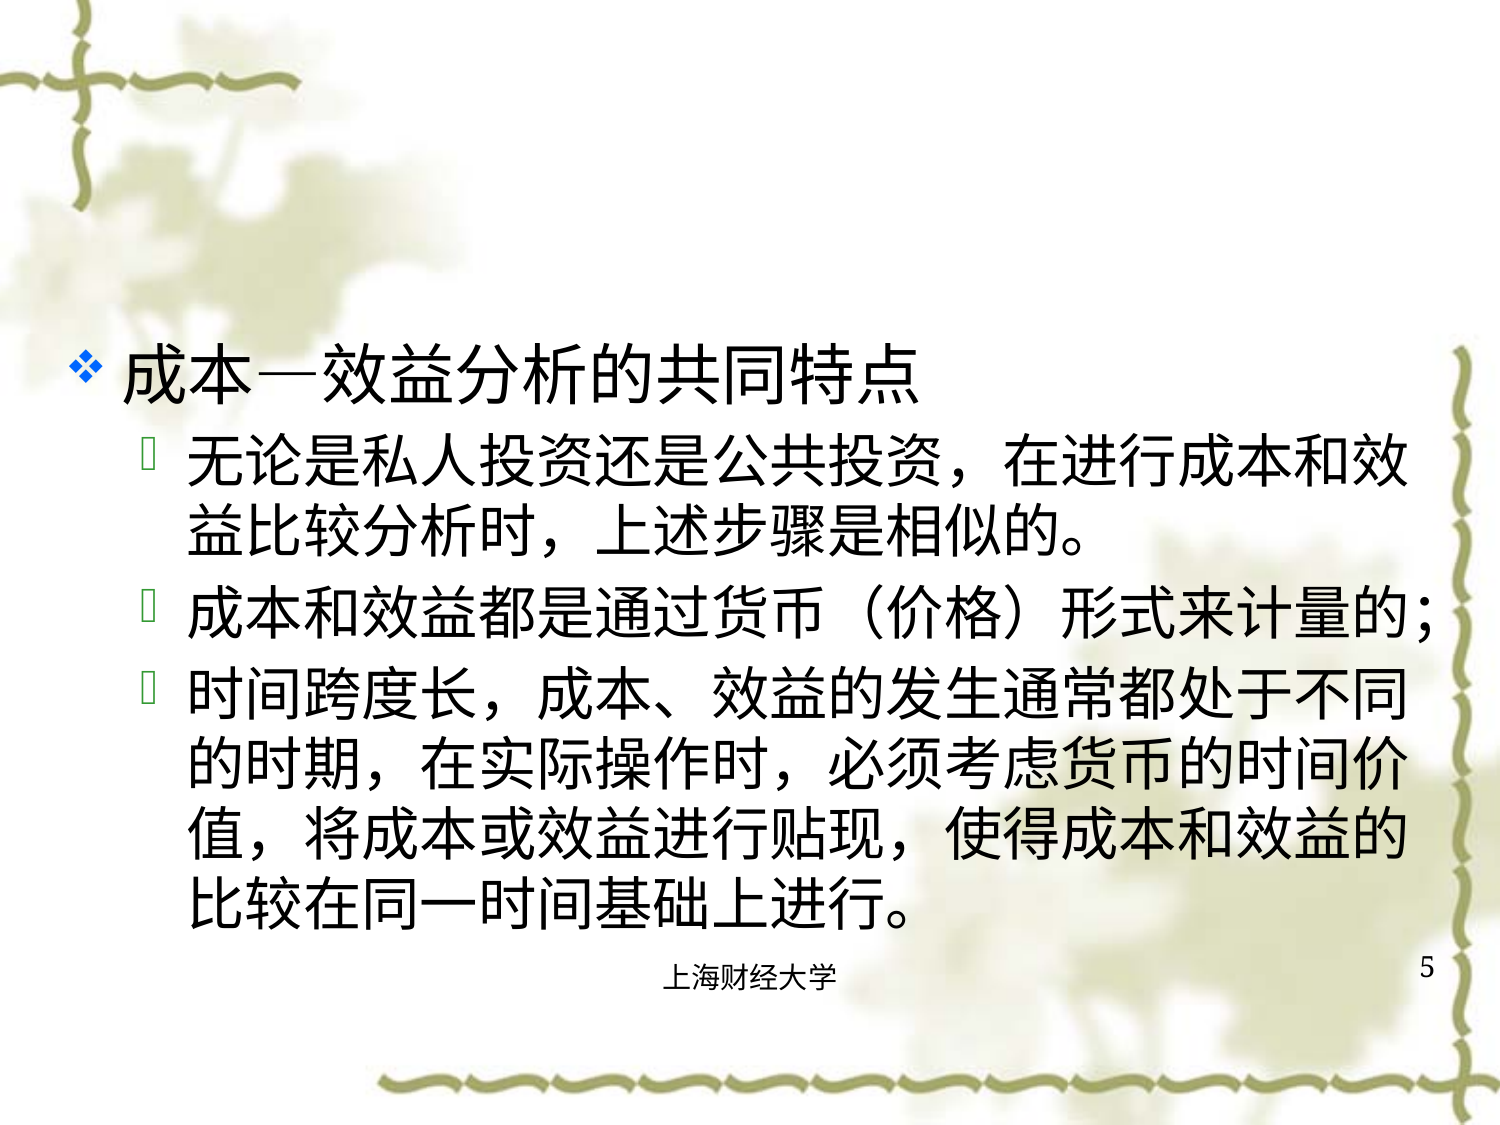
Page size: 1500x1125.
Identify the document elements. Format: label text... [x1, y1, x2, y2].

slide_number 5 [1074, 940, 1451, 1066]
picture [0, 0, 1500, 1125]
list 成本—效益分析的共同特点 无论是私人投资还是公共投资，在进行成本和效益比较分析时，上述步骤是相似的。 成本和效益都是通过货币（价格）形式来计量的； 时间跨度长，成本、效益的发生通常都处于不同的时期，在实际操作时，必须考虑货币的时间价值，将成本或效益进行贴现，使得成本和效益的比较在同一时间基础上进行。 [49, 324, 1452, 963]
footer 上海财经大学 [512, 952, 988, 1066]
